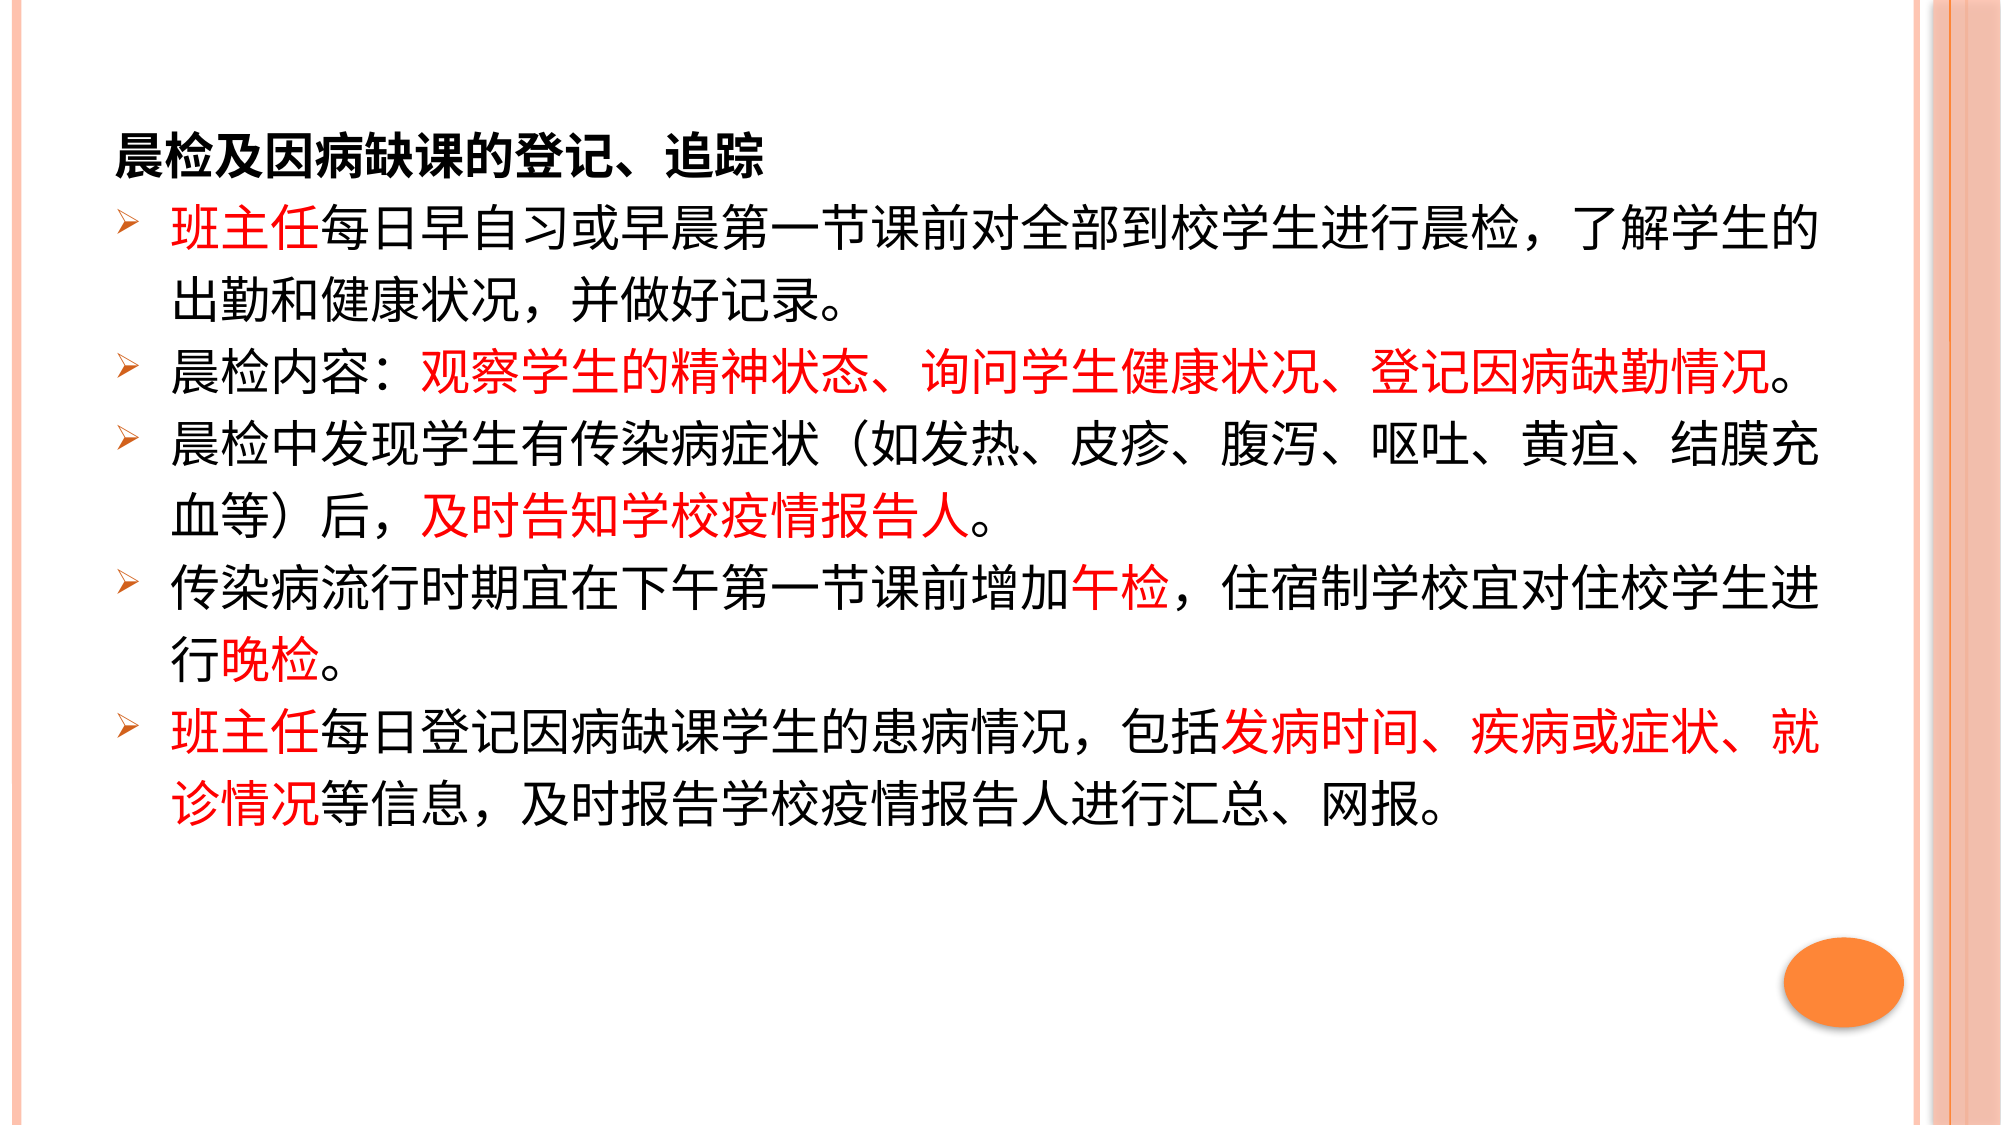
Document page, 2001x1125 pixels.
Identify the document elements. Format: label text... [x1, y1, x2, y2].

list 晨检及因病缺课的登记、追踪 班主任每日早自习或早晨第一节课前对全部到校学生进行晨检，了解学生的出勤和健康状况，并做好记录。 晨检内容：观察学生的精神状态、询问学生健康状况、登记因病缺勤情况。 晨检中发现学生有传染病症状（如发热、皮疹、腹泻、呕吐、黄疸、结膜充血等）后，及时告知学校疫情报告人。 传染病流行时期宜在下午第一节课前增加午检，住宿制学校宜对住校学生进行晚检。 班主任每日登记因病缺课学生的患病情况，包括发病时间、疾病或症状、就诊情况等信息，及时报告学校疫情报告人进行汇总、网报。 [99, 104, 1867, 1020]
